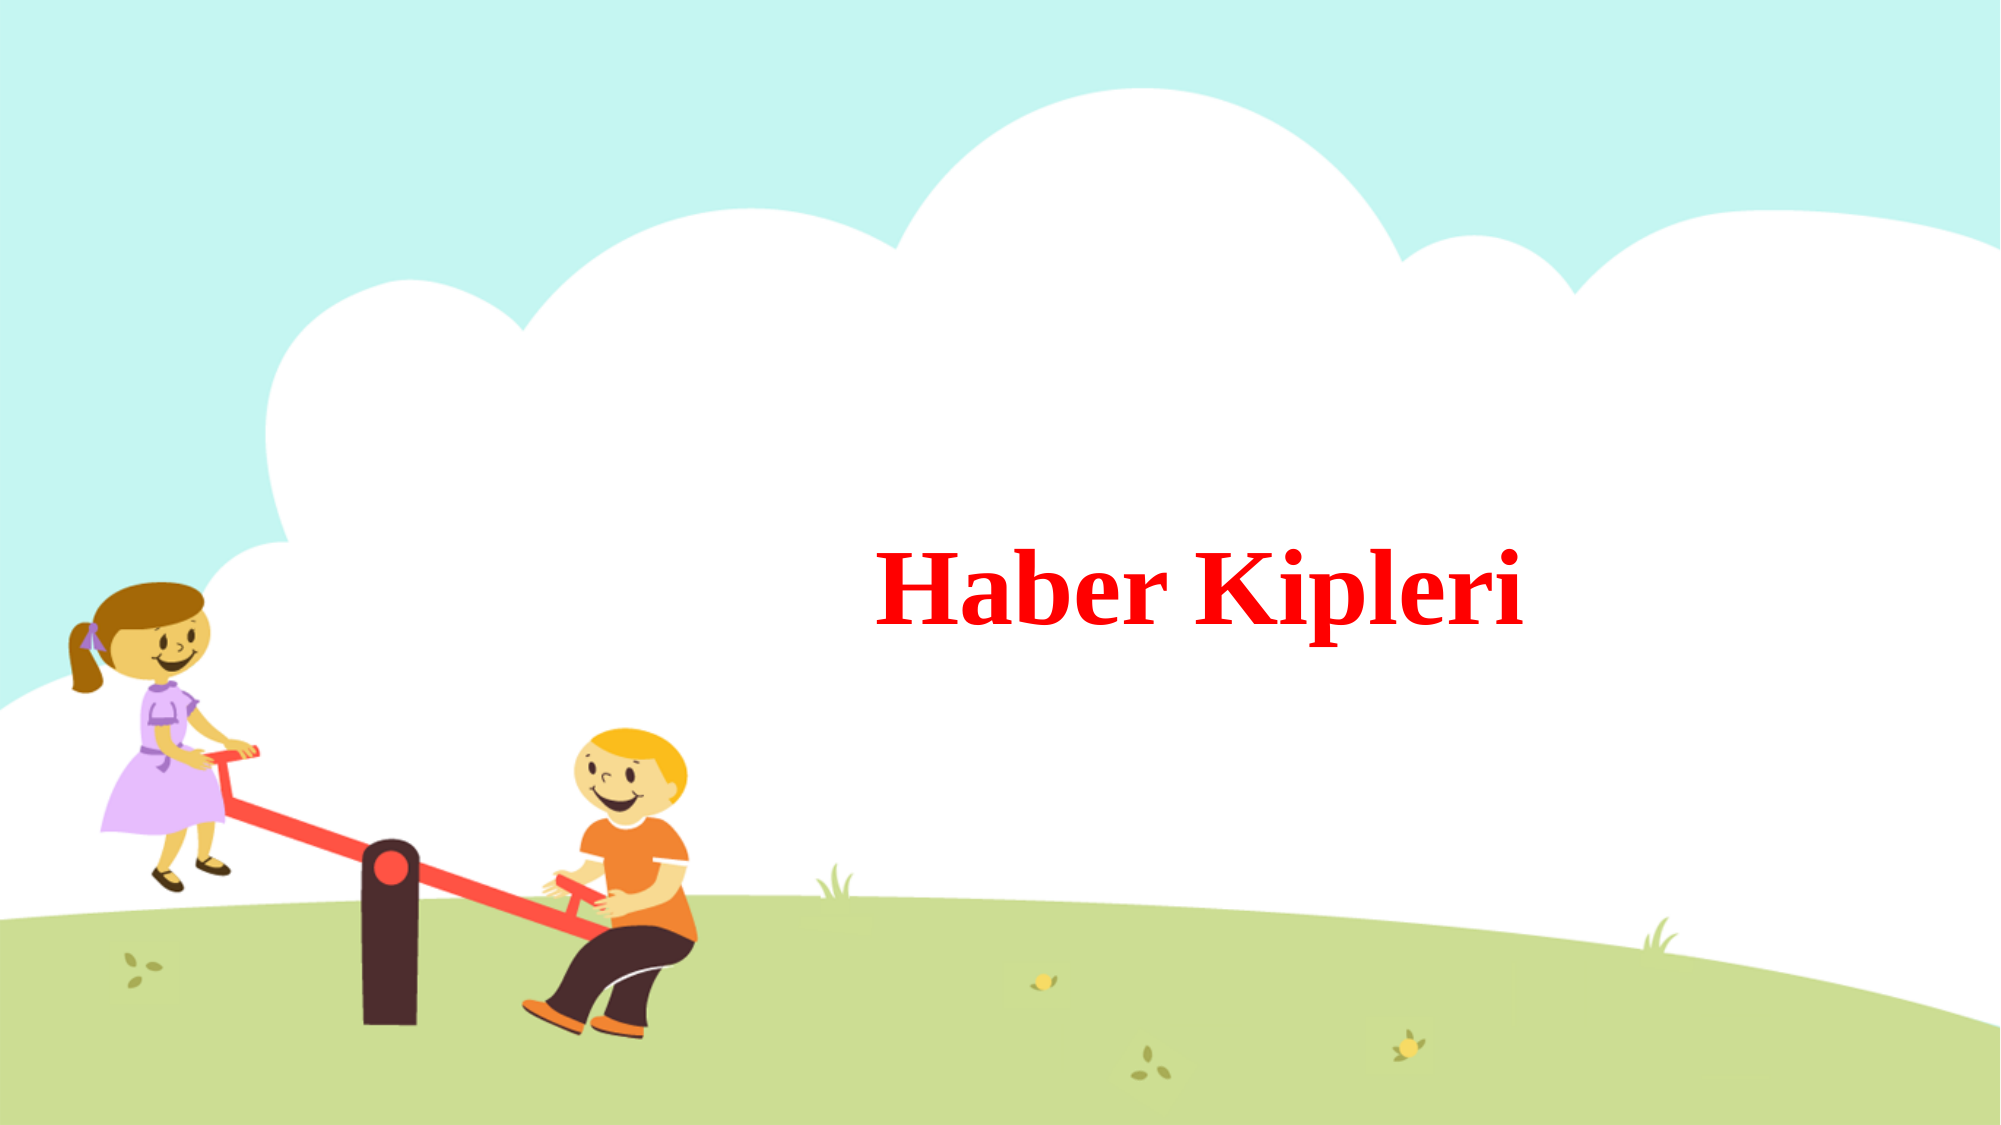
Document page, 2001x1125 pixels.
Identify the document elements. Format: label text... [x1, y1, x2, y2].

title Haber Kipleri [859, 247, 1910, 656]
picture [0, 0, 2001, 1125]
